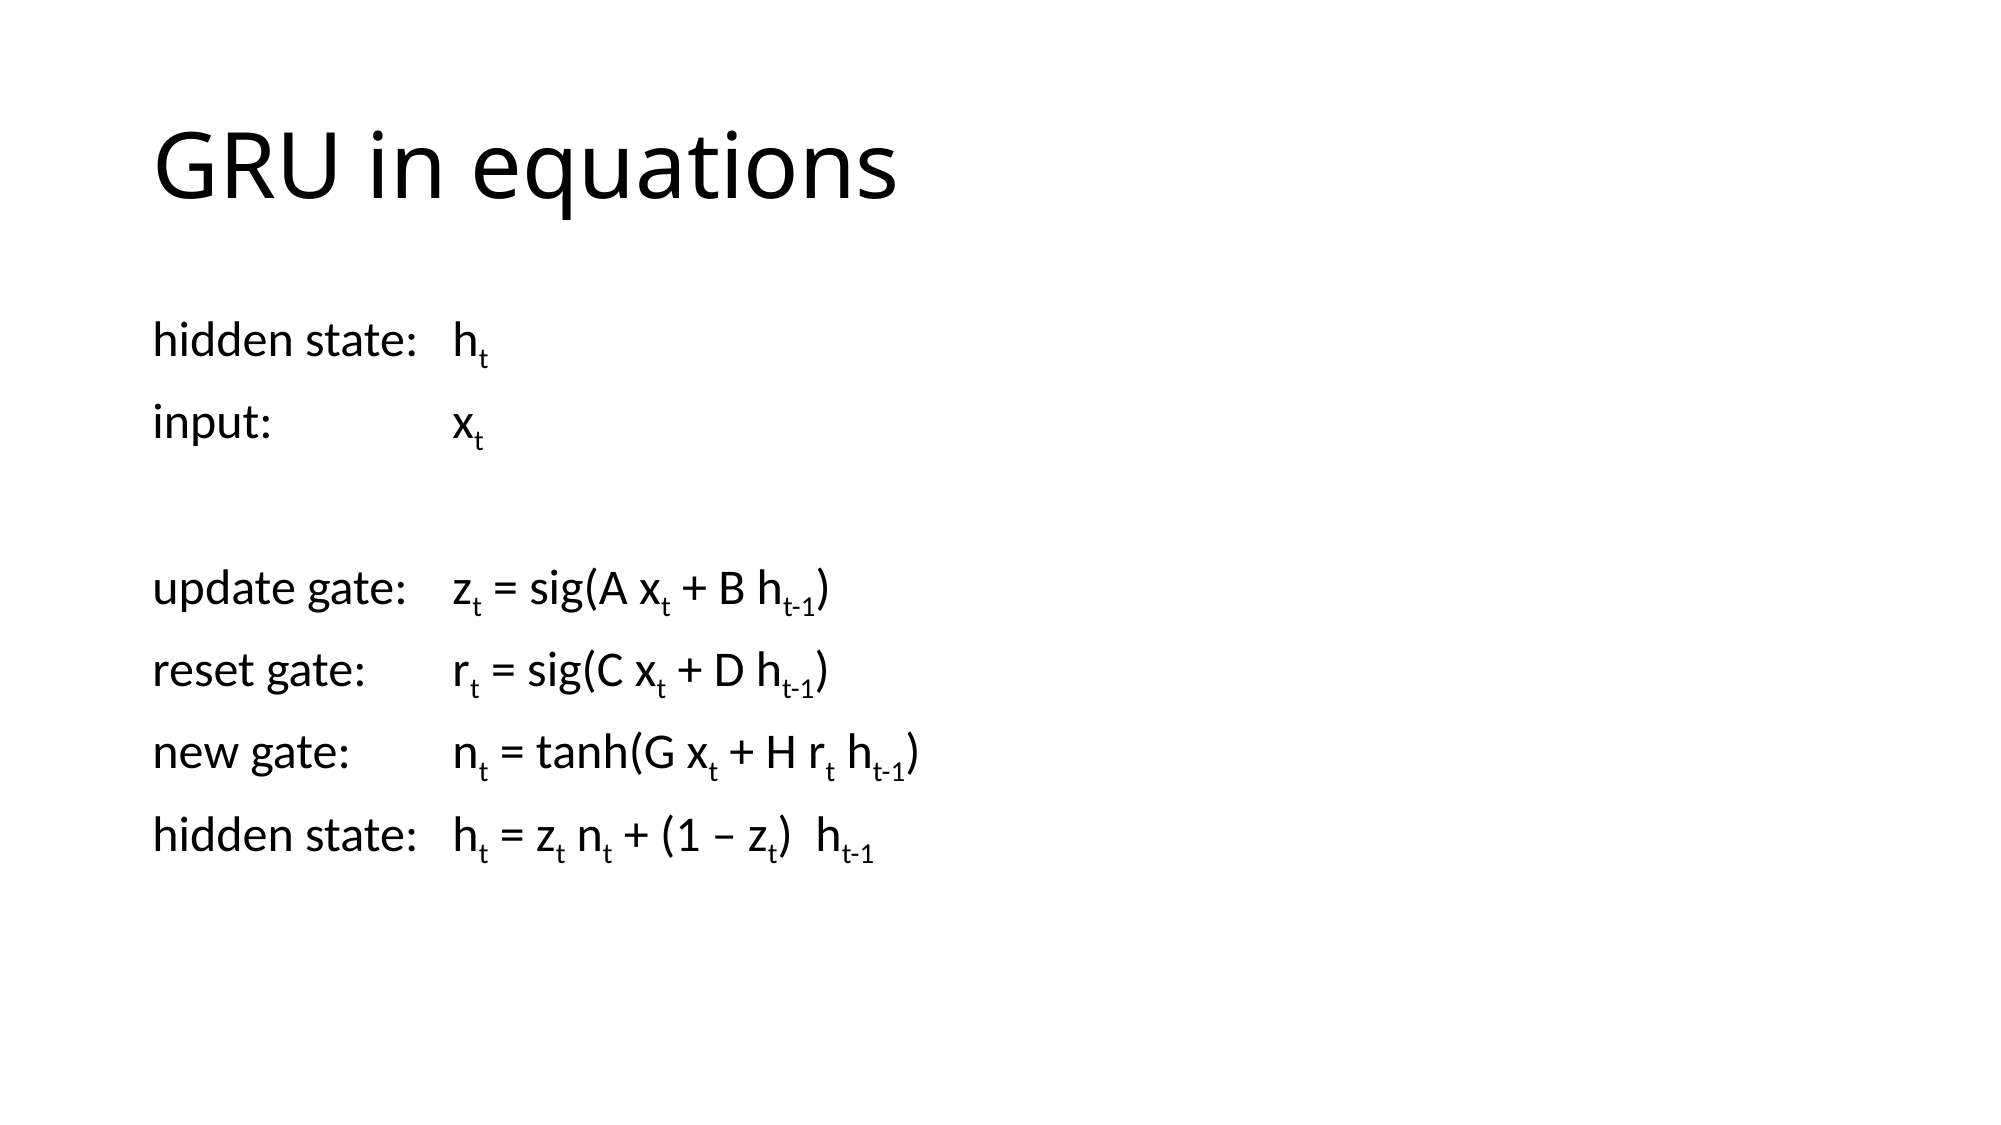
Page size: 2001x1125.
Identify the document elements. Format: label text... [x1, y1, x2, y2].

title GRU in equations [137, 59, 1863, 278]
